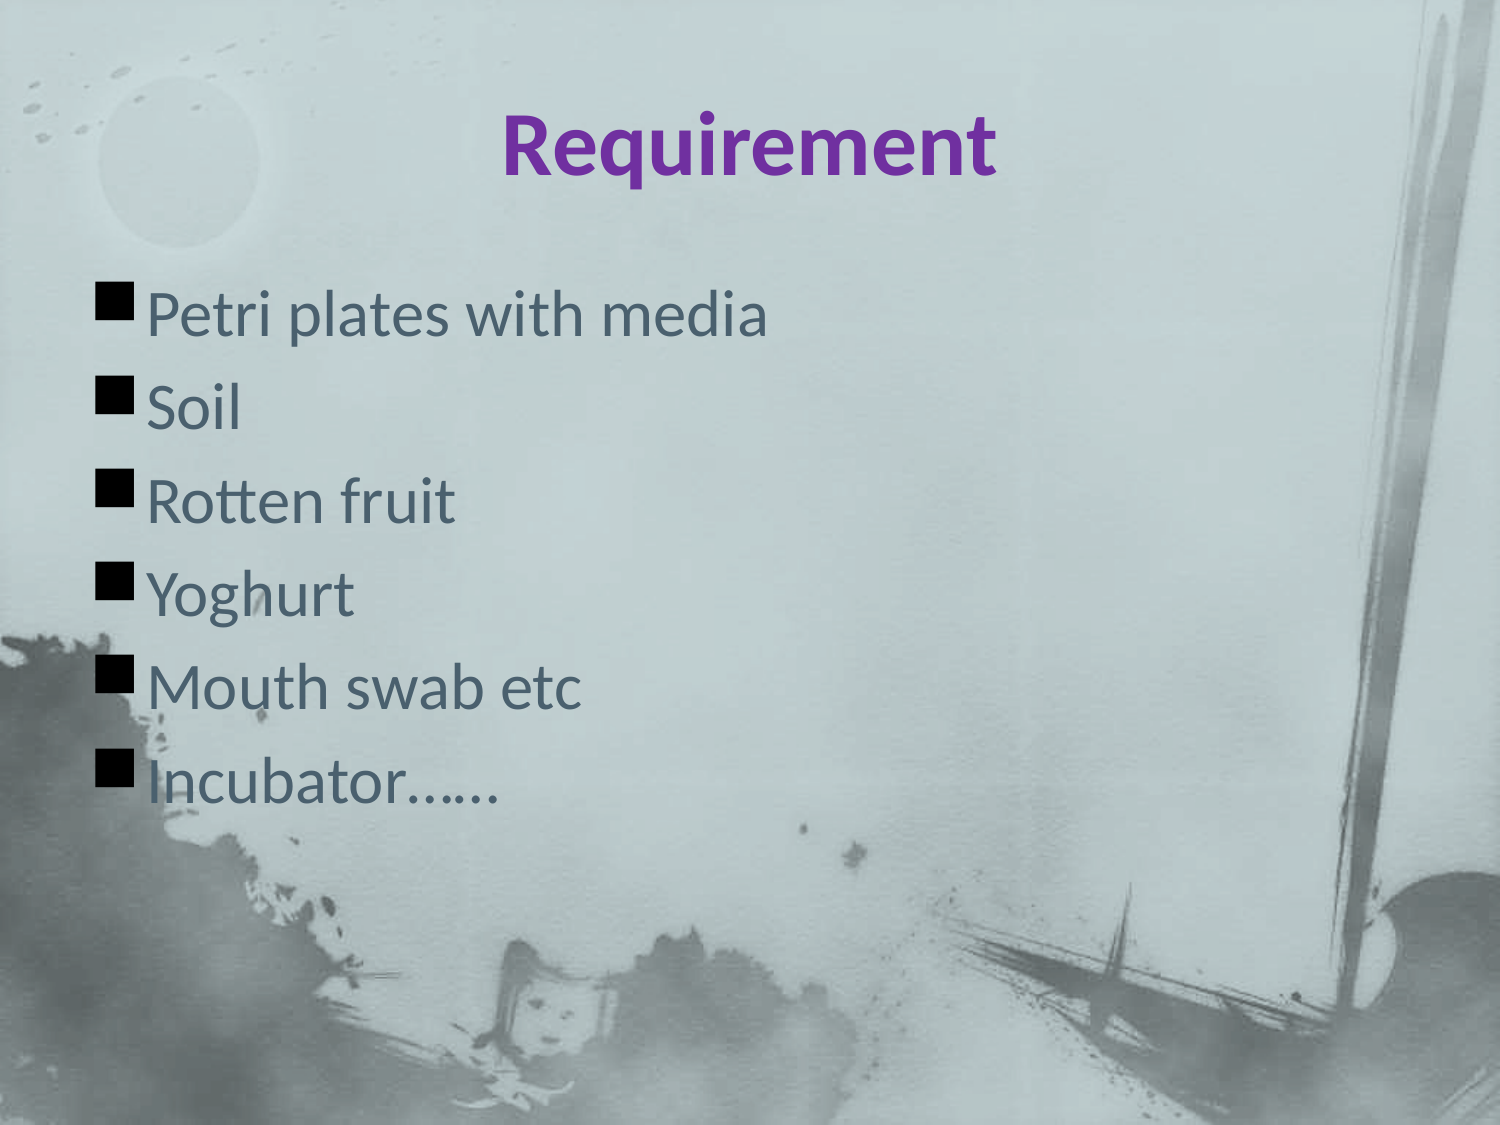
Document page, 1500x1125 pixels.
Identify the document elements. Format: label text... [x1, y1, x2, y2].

title Requirement [75, 45, 1425, 233]
list Petri plates with media Soil Rotten fruit Yoghurt Mouth swab etc Incubator…… [75, 262, 1425, 1005]
